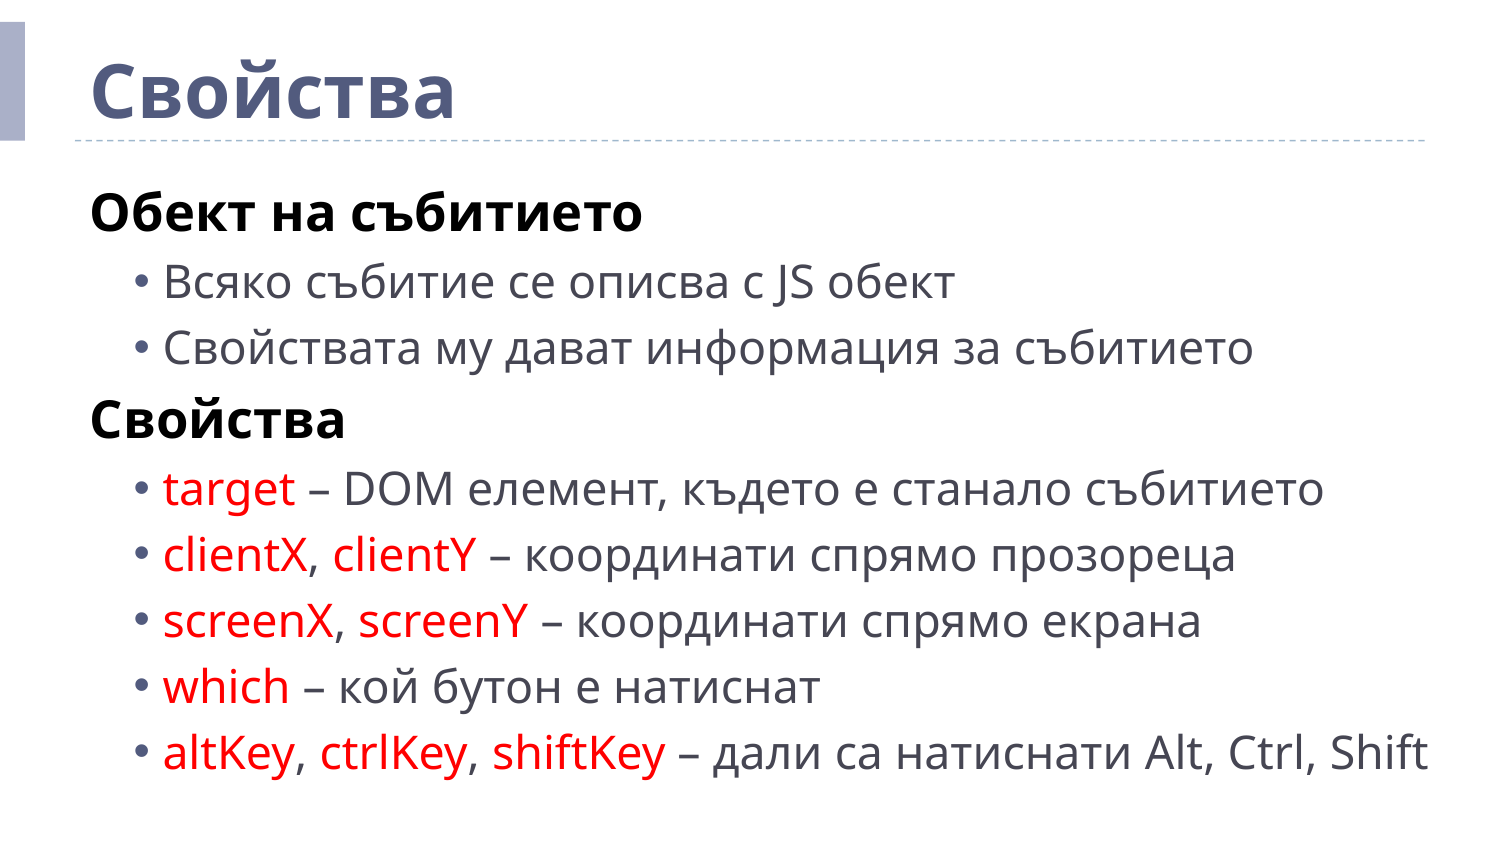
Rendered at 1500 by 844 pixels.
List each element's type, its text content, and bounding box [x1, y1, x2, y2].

title Свойства [75, 18, 1475, 141]
list Обект на събитието Всяко събитие се описва с JS обект Свойствата му дават информация за събитието Свойства target – DOM елемент, където е станало събитието clientX, clientY – координати спрямо прозореца screenX, screenY – координати спрямо екрана which – кой бутон е натиснат altKey, ctrlKey, shiftKey – дали са натиснати Alt, Ctrl, Shift [75, 171, 1475, 835]
